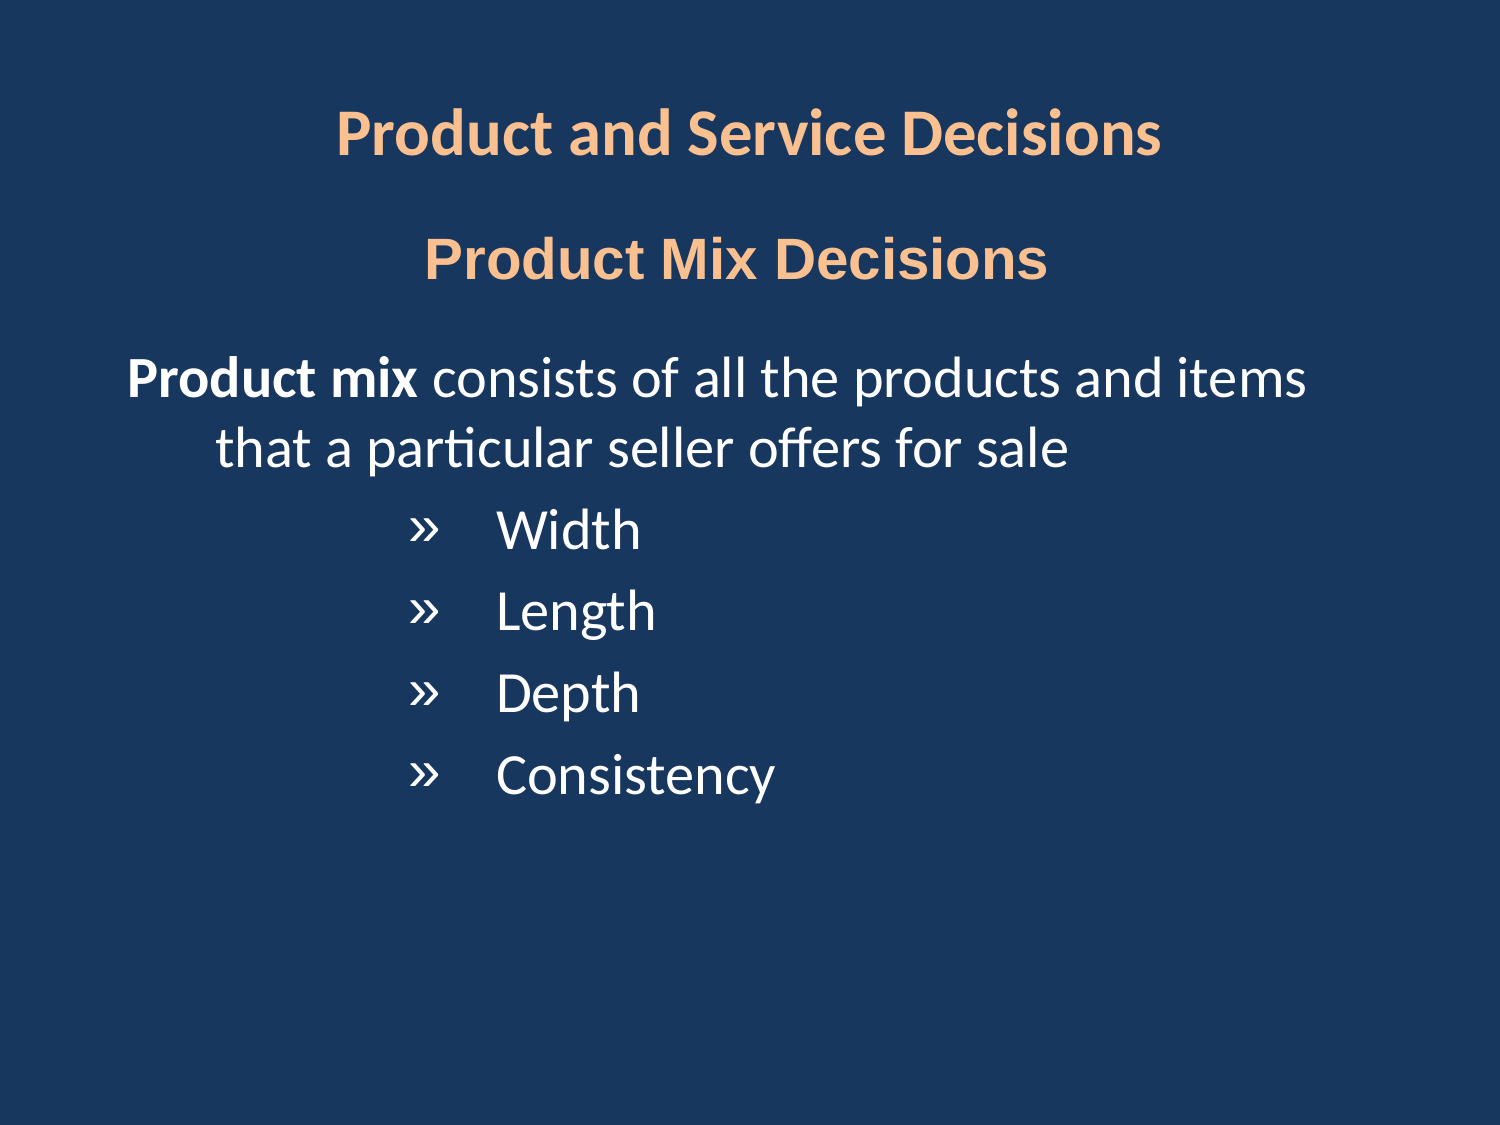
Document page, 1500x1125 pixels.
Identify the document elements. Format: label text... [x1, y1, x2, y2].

list Product Mix Decisions [150, 212, 1325, 300]
title Product and Service Decisions [112, 37, 1388, 225]
list Product mix consists of all the products and items that a particular seller offers for sale Width Length Depth Consistency [112, 249, 1413, 925]
